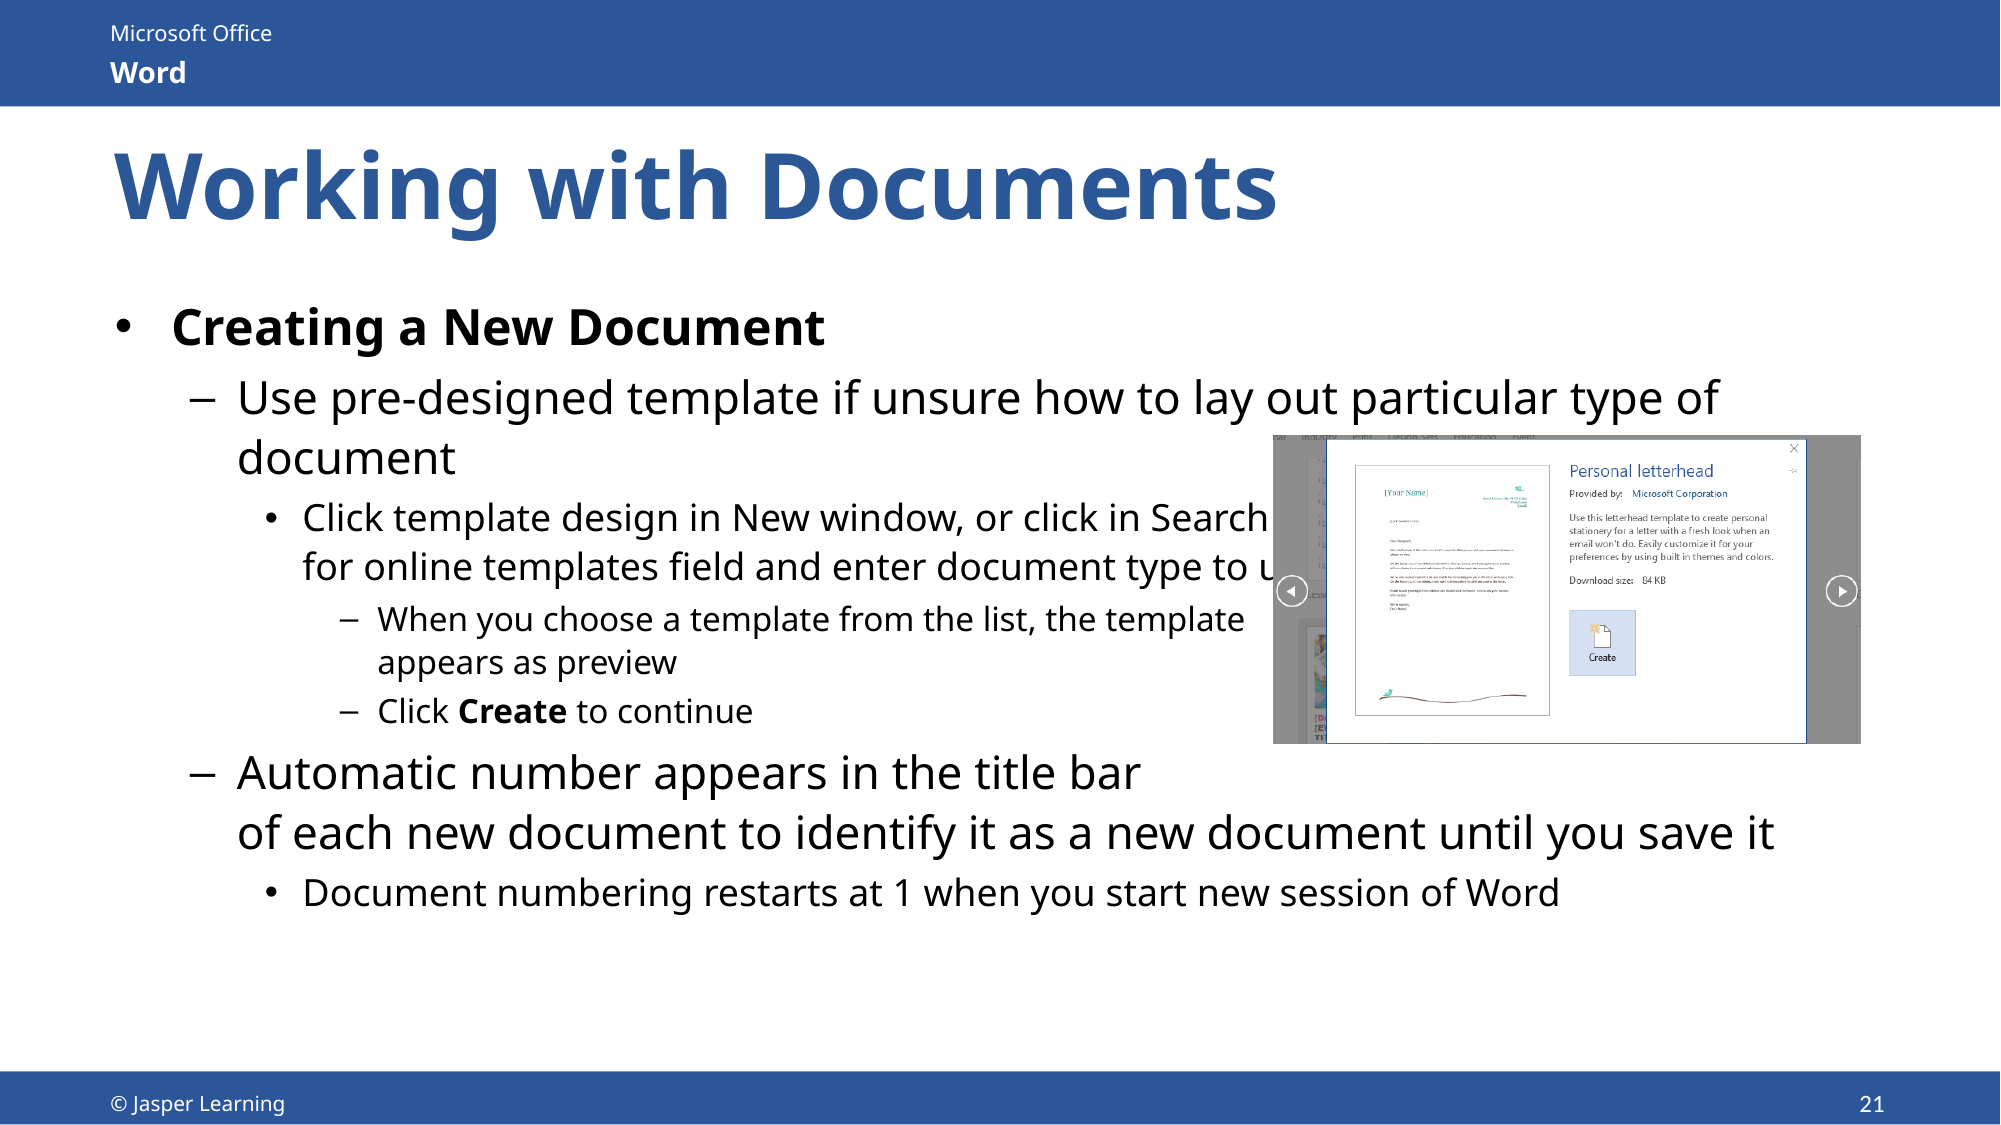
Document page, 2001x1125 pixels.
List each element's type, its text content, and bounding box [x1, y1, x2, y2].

list Creating a New Document Use pre-designed template if unsure how to lay out particular type of document Click template design in New window, or click in Search for online templates field and enter document type to use When you choose a template from the list, the template appears as preview Click Create to continue Automatic number appears in the title bar of each new document to identify it as a new document until you save it Document numbering restarts at 1 when you start new session of Word [99, 283, 1900, 1026]
picture [1273, 434, 1861, 744]
title Working with Documents [99, 118, 1866, 248]
slide_number 21 [1433, 1073, 1900, 1125]
footer © Jasper Learning [95, 1073, 729, 1125]
